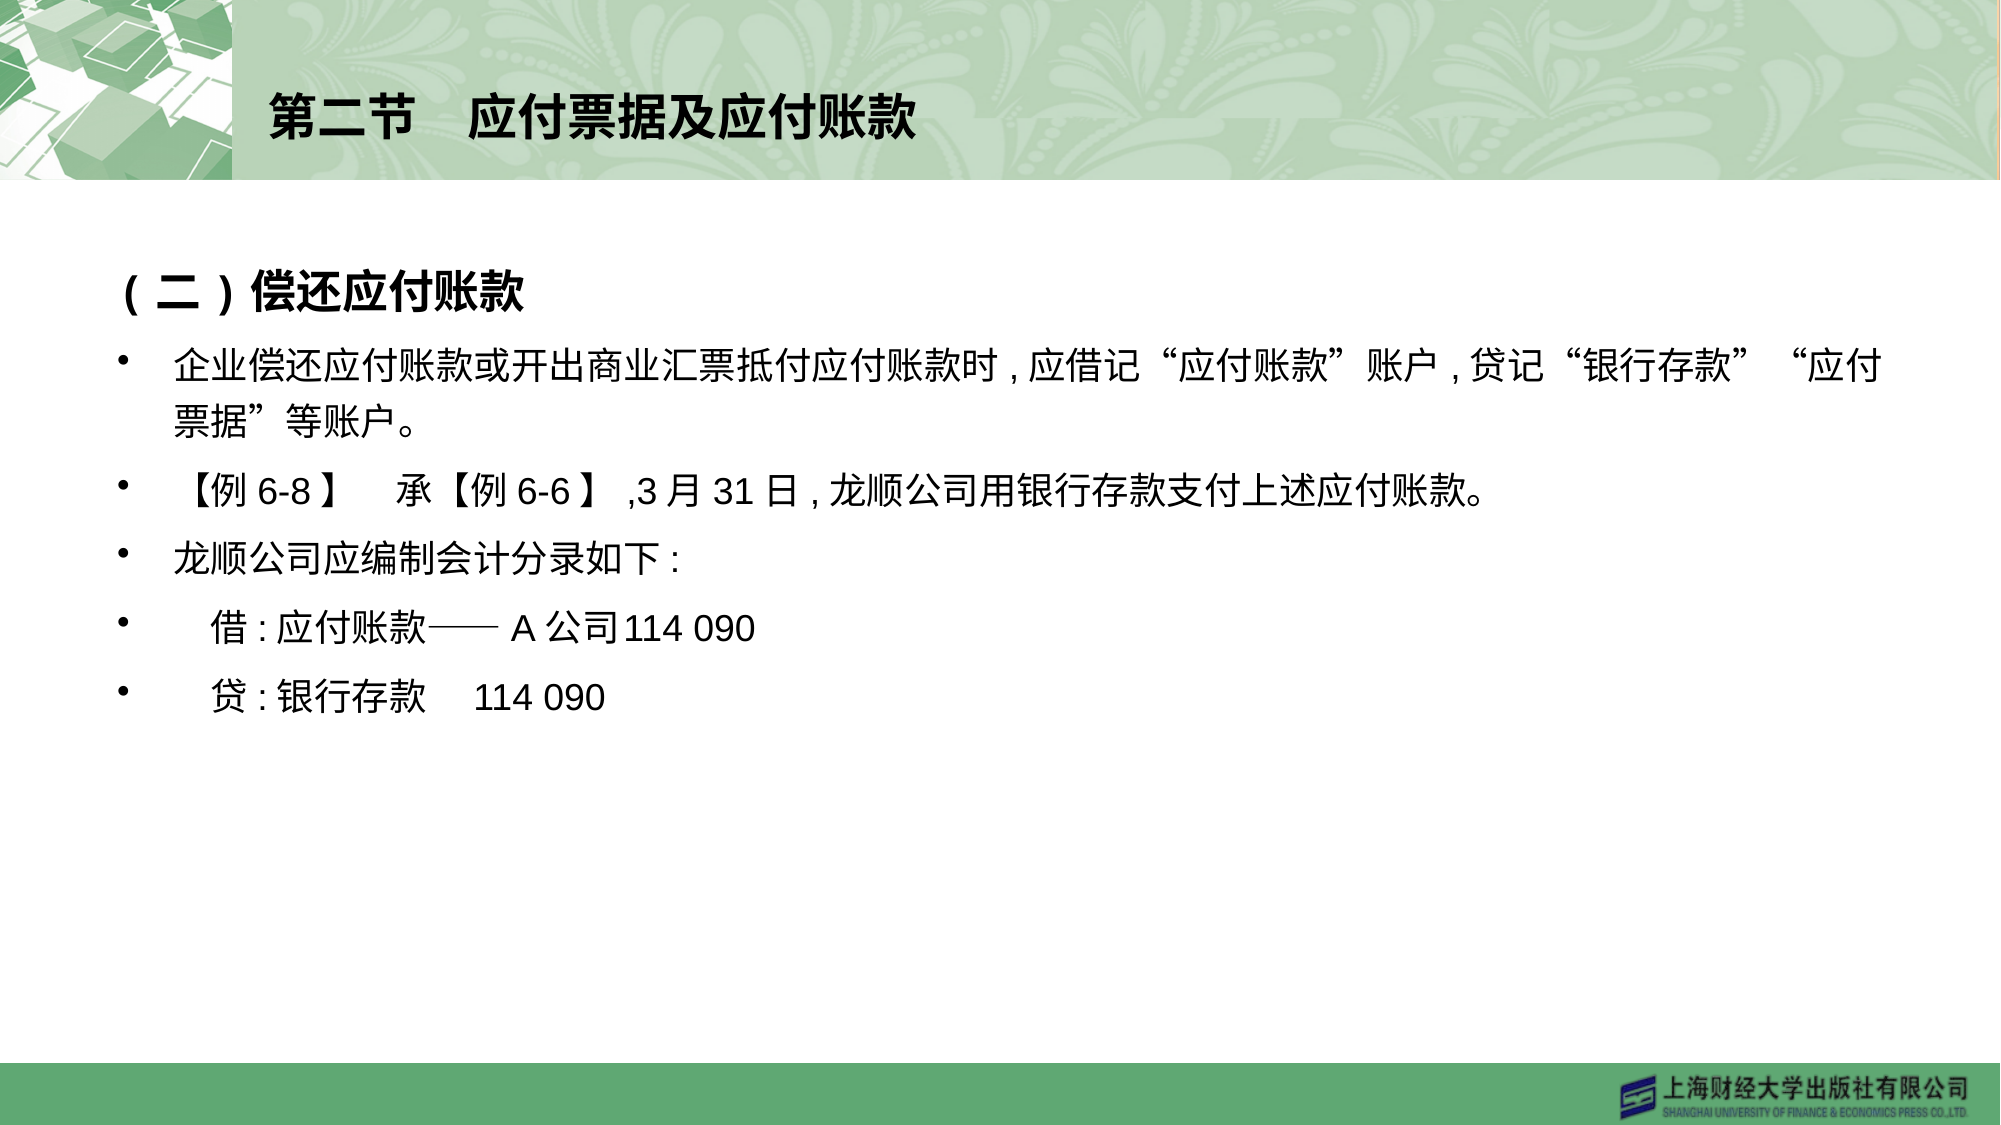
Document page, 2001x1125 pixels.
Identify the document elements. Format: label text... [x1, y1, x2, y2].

picture [0, 0, 2001, 1125]
list (二)偿还应付账款 企业偿还应付账款或开出商业汇票抵付应付账款时,应借记“应付账款”账户,贷记“银行存款”“应付票据”等账户。 【例6-8】 承【例6-6】,3月31日,龙顺公司用银行存款支付上述应付账款。 龙顺公司应编制会计分录如下: 借:应付账款——A公司 114 090 贷:银行存款 114 090 [102, 241, 1898, 1065]
title 第二节 应付票据及应付账款 [252, 64, 1609, 168]
